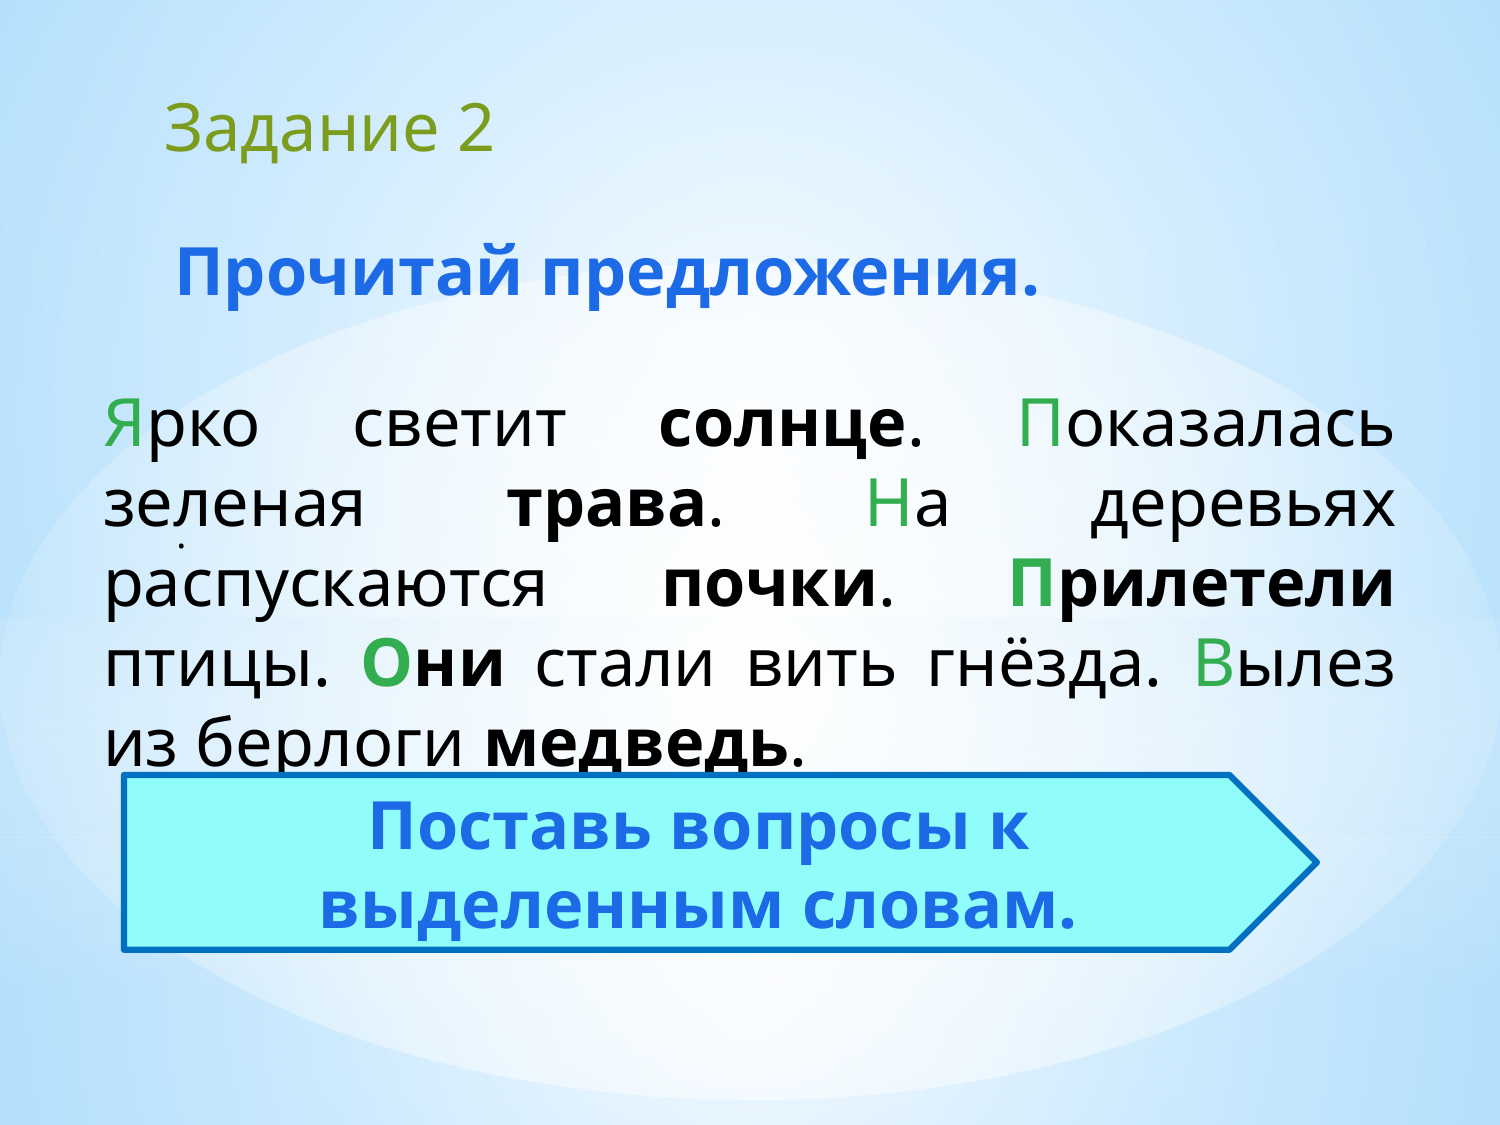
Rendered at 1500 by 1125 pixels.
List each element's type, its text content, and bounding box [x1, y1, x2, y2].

text_box Прочитай предложения. [159, 221, 1365, 317]
text_box Задание 2 [149, 77, 511, 173]
text_box Ярко светит солнце. Показалась зеленая трава. На деревьях распускаются почки. Прилетели птицы. Они стали вить гнёзда. Вылез из берлоги медведь. [88, 372, 1412, 832]
text_box Поставь вопросы к выделенным словам. [123, 775, 1317, 950]
